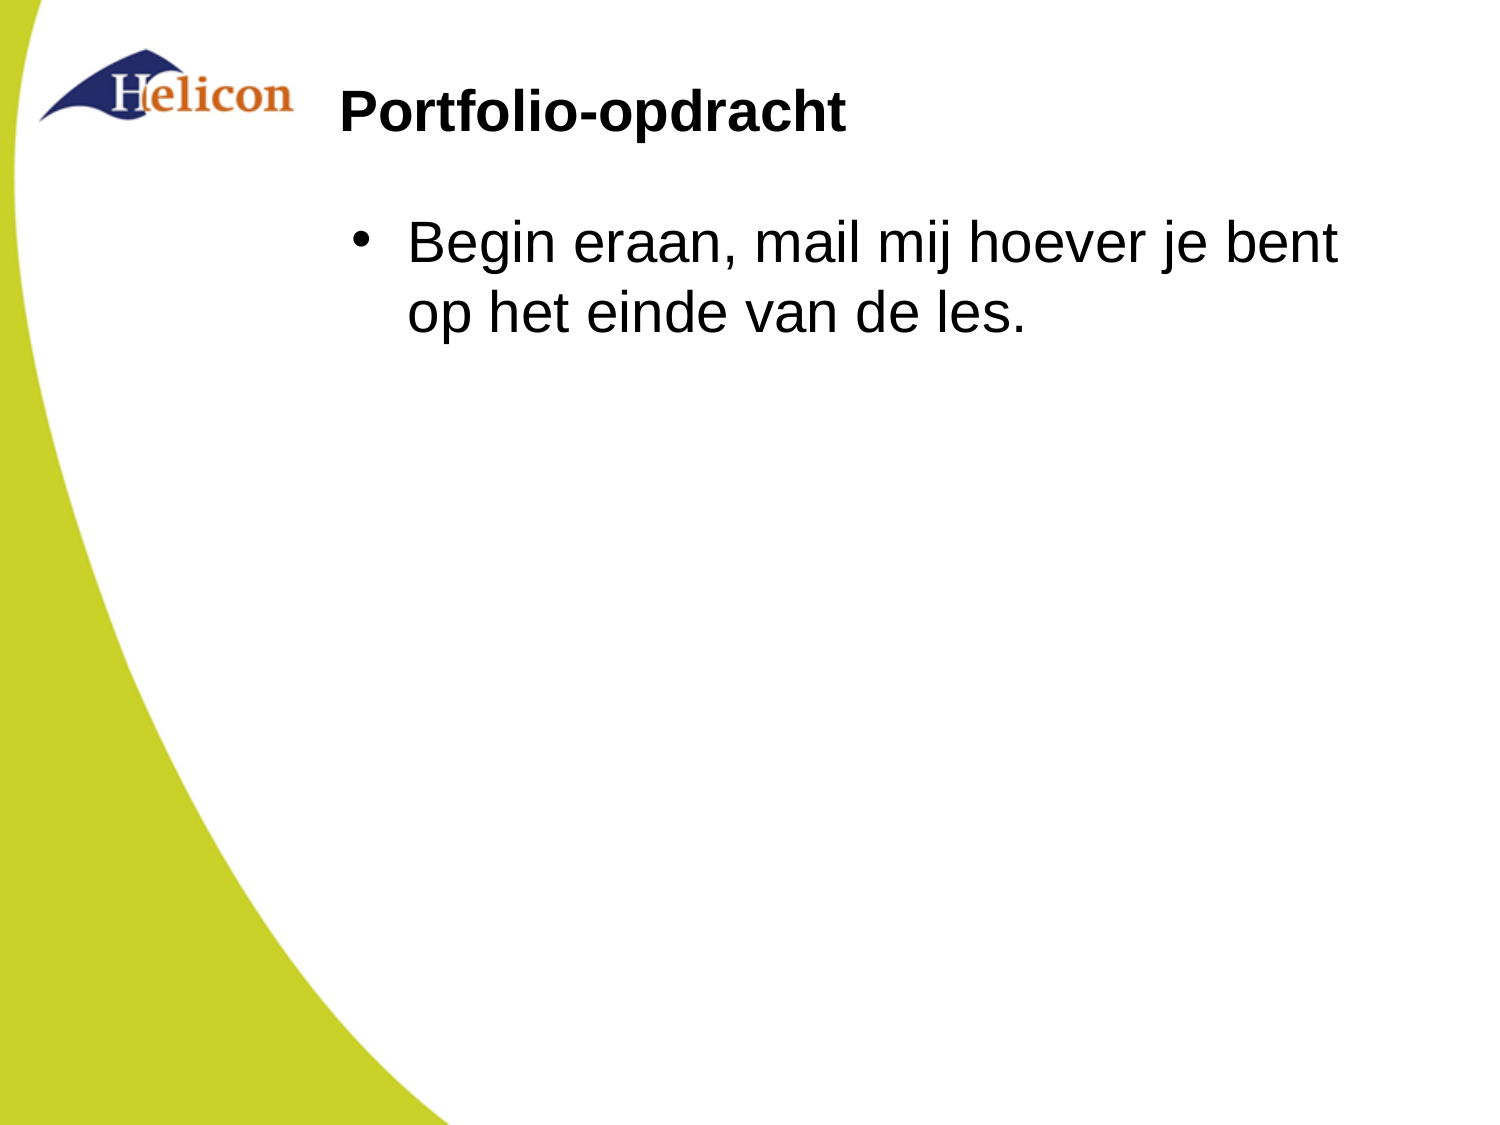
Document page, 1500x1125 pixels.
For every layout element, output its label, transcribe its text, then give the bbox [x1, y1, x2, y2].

picture [0, 0, 1500, 1125]
list Begin eraan, mail mij hoever je bent op het einde van de les. [336, 196, 1425, 1005]
title Portfolio-opdracht [324, 54, 1415, 161]
